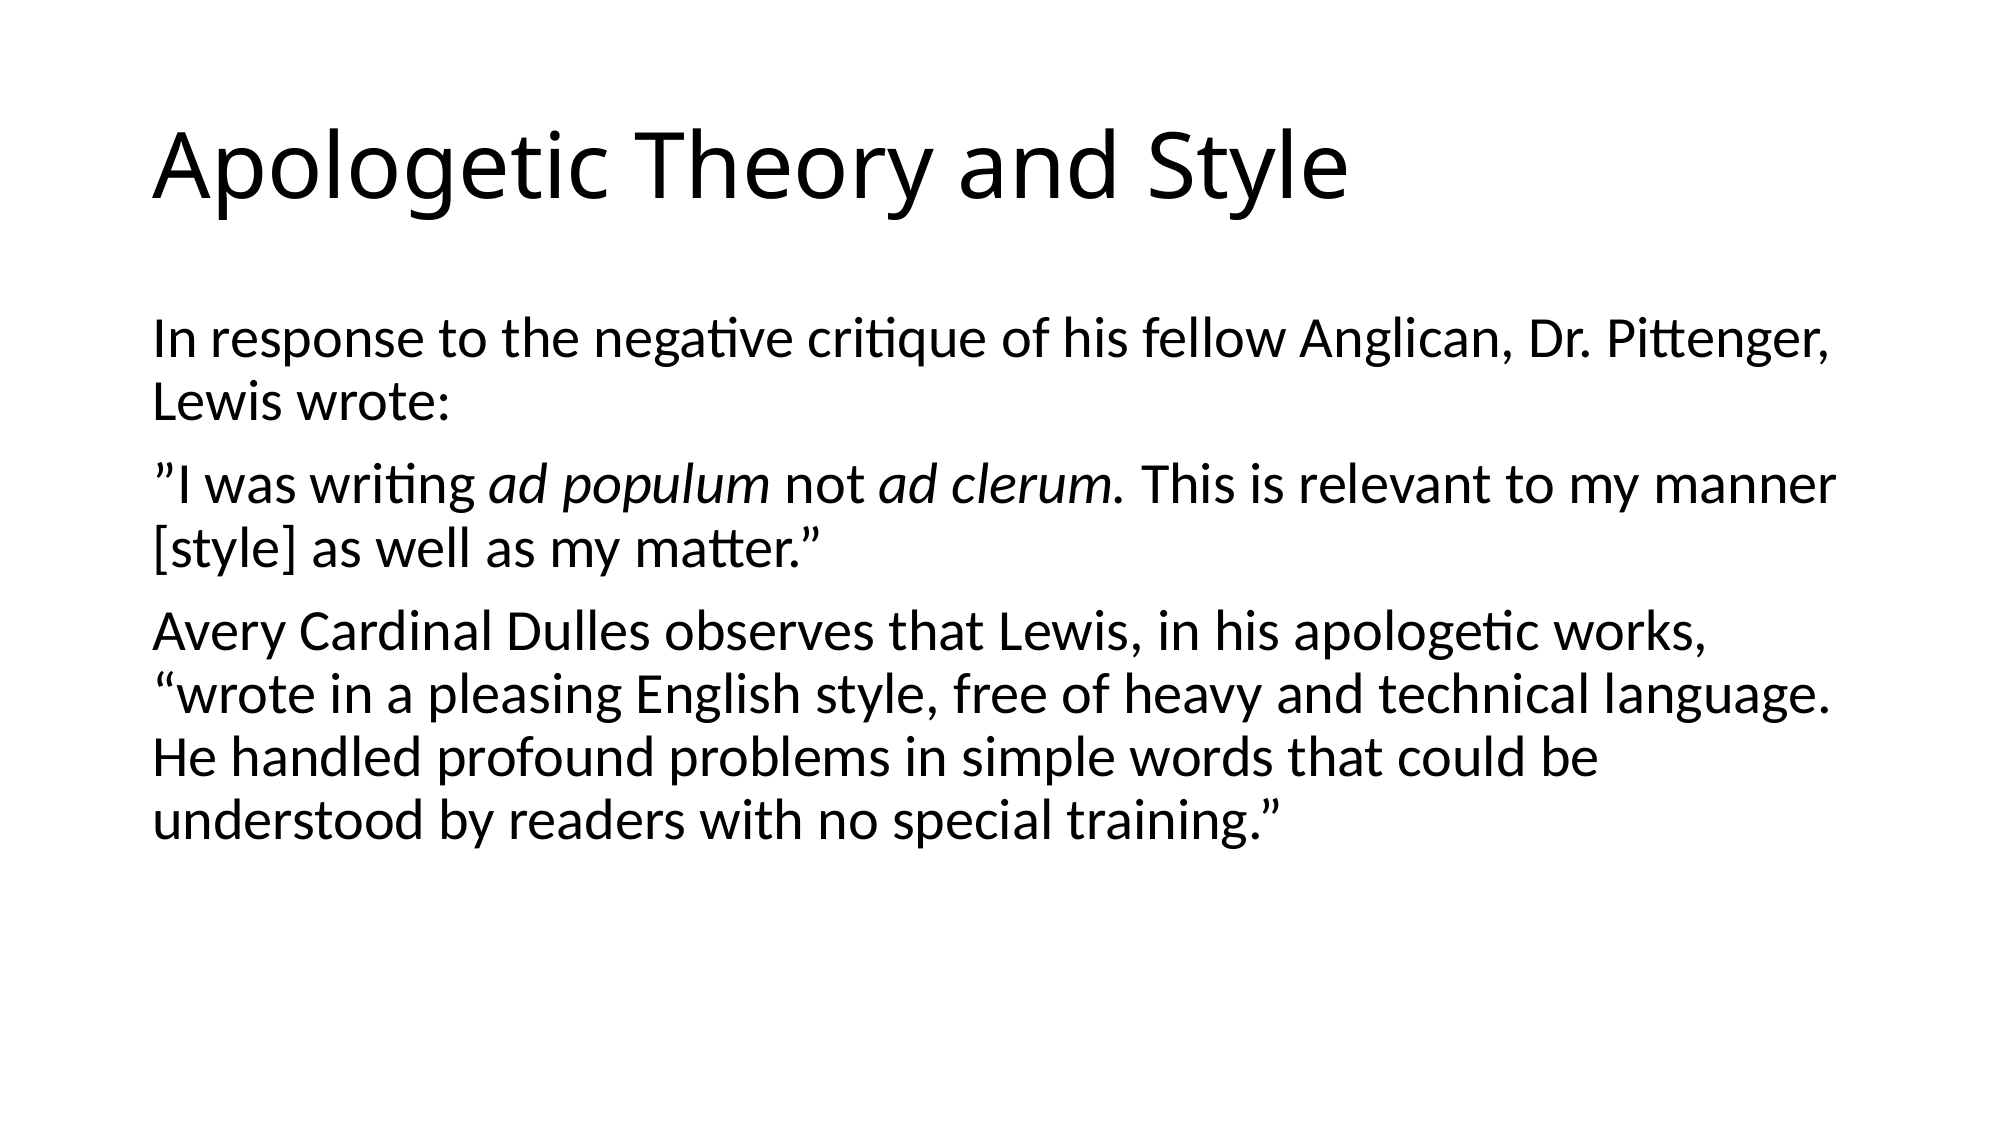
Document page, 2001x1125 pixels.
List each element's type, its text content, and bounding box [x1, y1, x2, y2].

title Apologetic Theory and Style [137, 59, 1863, 278]
list In response to the negative critique of his fellow Anglican, Dr. Pittenger, Lewis wrote: ”I was writing ad populum not ad clerum. This is relevant to my manner [style] as well as my matter.” Avery Cardinal Dulles observes that Lewis, in his apologetic works, “wrote in a pleasing English style, free of heavy and technical language. He handled profound problems in simple words that could be understood by readers with no special training.” [137, 299, 1863, 1014]
